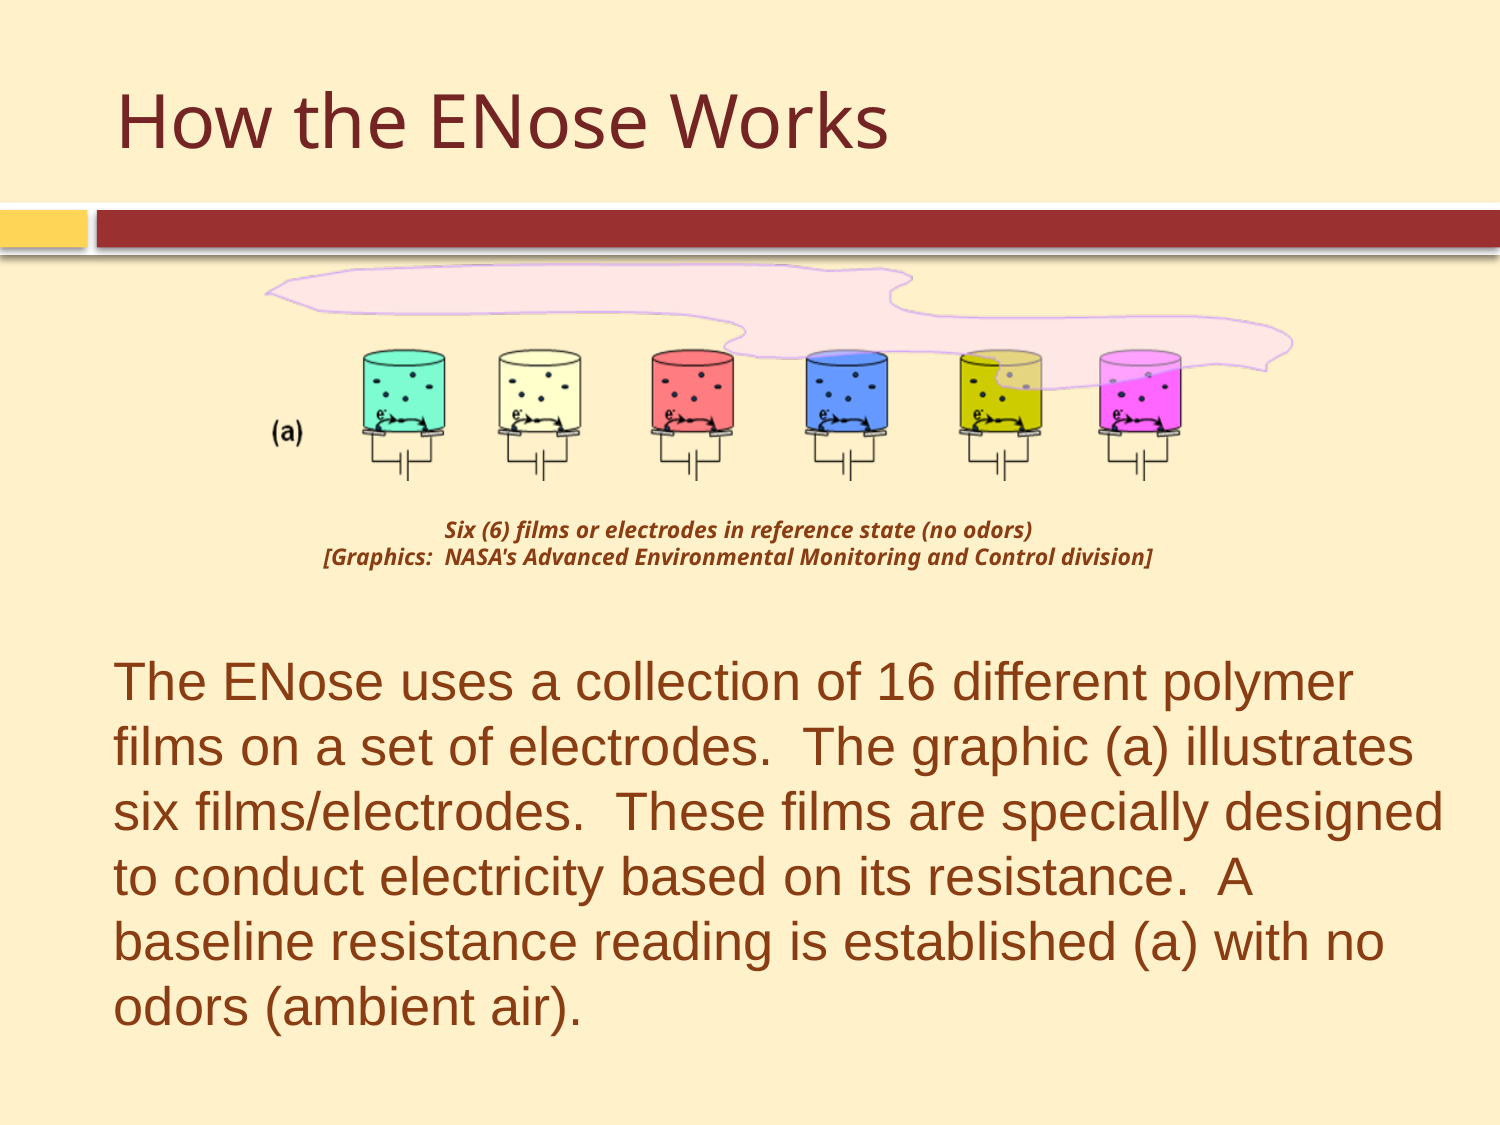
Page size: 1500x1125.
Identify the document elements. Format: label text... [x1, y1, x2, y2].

list The ENose uses a collection of 16 different polymer films on a set of electrodes. The graphic (a) illustrates six films/electrodes. These films are specially designed to conduct electricity based on its resistance. A baseline resistance reading is established (a) with no odors (ambient air). [98, 639, 1466, 1088]
picture [255, 262, 1294, 484]
title How the ENose Works [100, 37, 1438, 200]
text_box Six (6) films or electrodes in reference state (no odors) [Graphics: NASA's Advanced Environmental Monitoring and Control division] [308, 507, 1169, 578]
